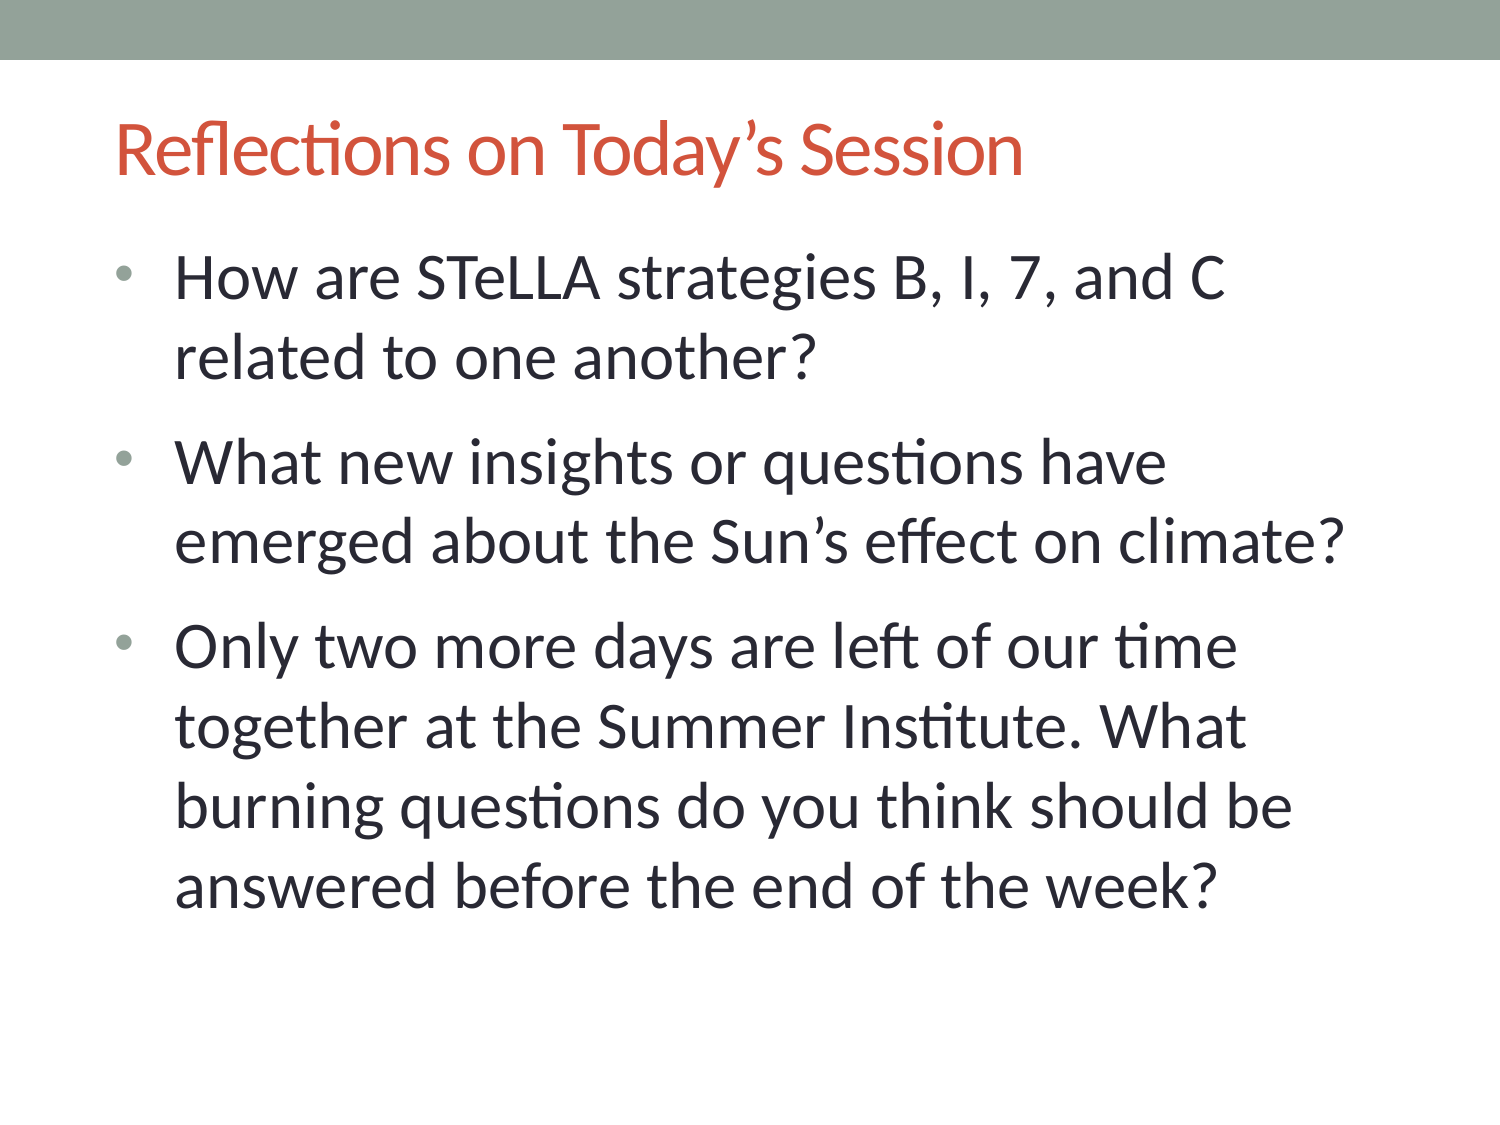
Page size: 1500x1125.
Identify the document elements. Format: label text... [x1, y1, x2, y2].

list How are STeLLA strategies B, I, 7, and C related to one another? What new insights or questions have emerged about the Sun’s effect on climate? Only two more days are left of our time together at the Summer Institute. What burning questions do you think should be answered before the end of the week? [99, 224, 1425, 1063]
title Reflections on Today’s Session [99, 50, 1463, 238]
